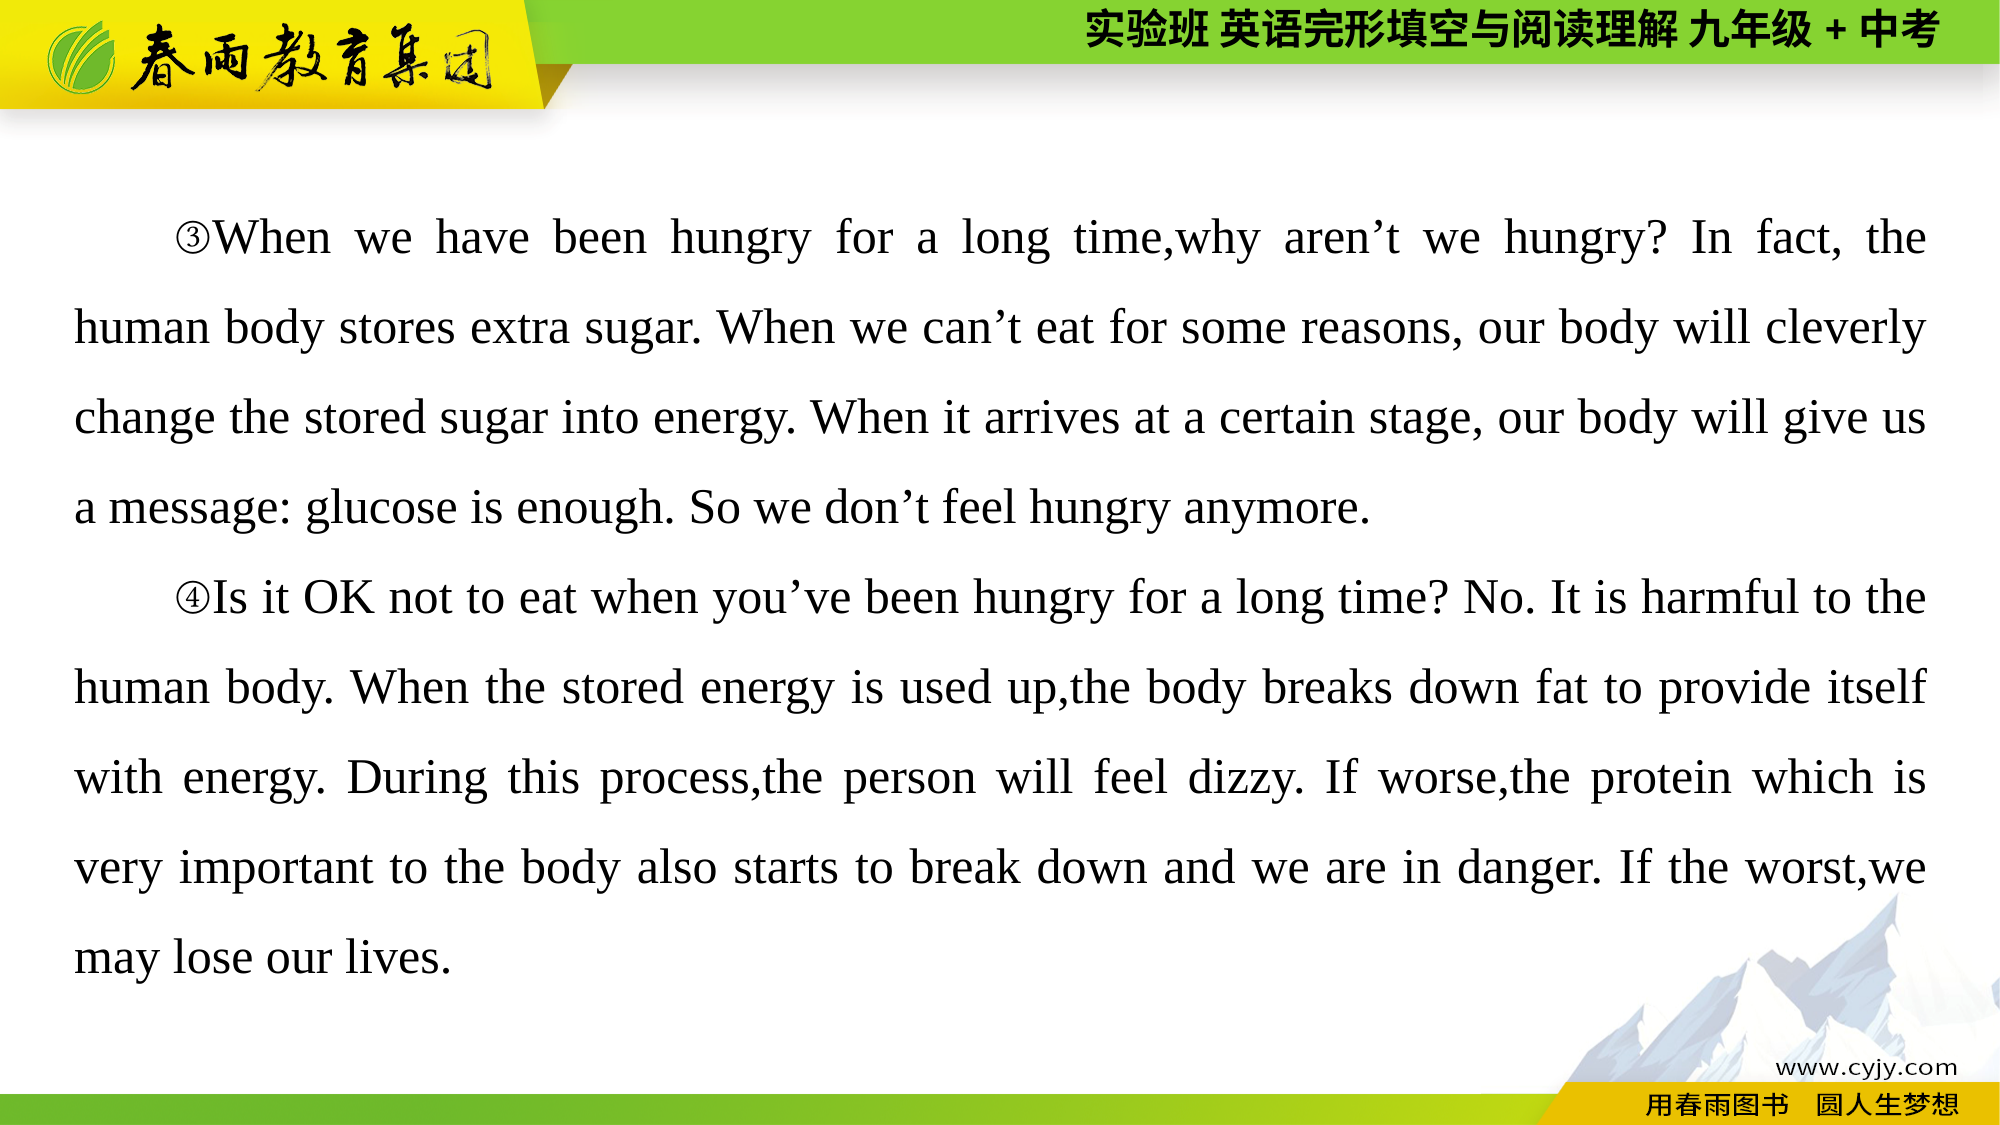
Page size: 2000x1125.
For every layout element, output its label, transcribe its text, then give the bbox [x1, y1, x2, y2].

picture [0, 0, 2000, 1125]
list ③When we have been hungry for a long time,why aren’t we hungry? In fact, the human body stores extra sugar. When we can’t eat for some reasons, our body will cleverly change the stored sugar into energy. When it arrives at a certain stage, our body will give us a message: glucose is enough. So we don’t feel hungry anymore. ④Is it OK not to eat when you’ve been hungry for a long time? No. It is harmful to the human body. When the stored energy is used up,the body breaks down fat to provide itself with energy. During this process,the person will feel dizzy. If worse,the protein which is very important to the body also starts to break down and we are in danger. If the worst,we may lose our lives. [59, 165, 1944, 999]
